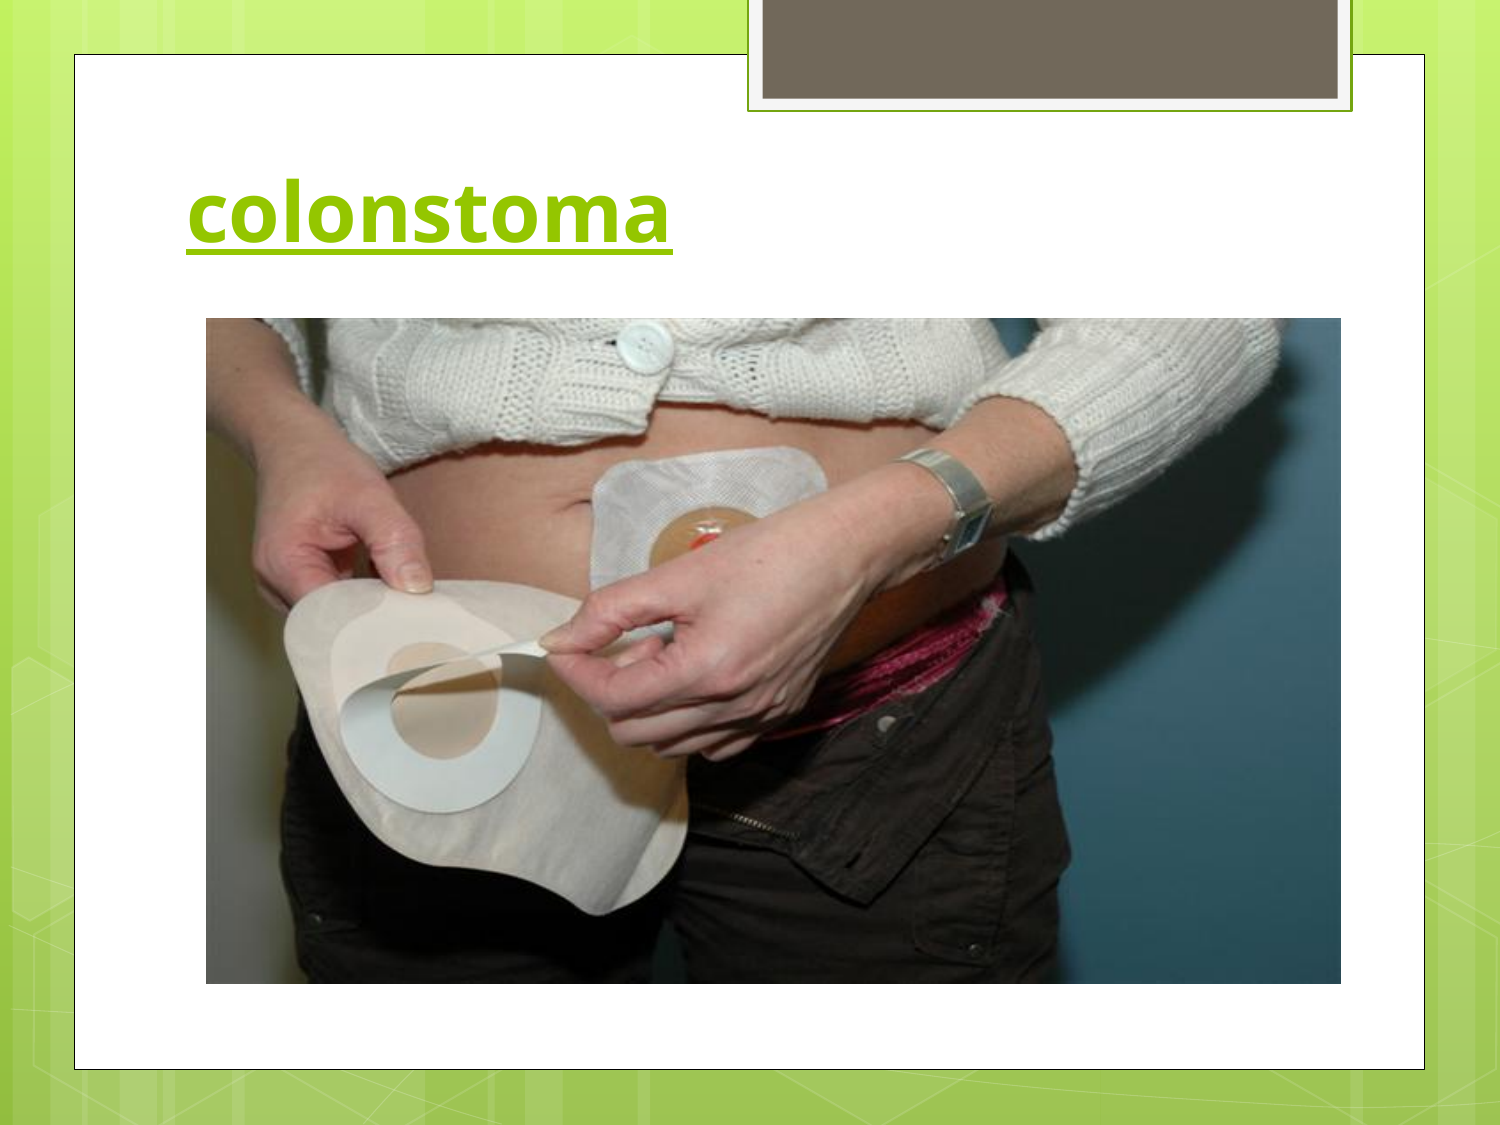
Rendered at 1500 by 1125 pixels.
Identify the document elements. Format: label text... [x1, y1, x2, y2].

picture [206, 318, 1341, 985]
title colonstoma [171, 90, 1324, 268]
